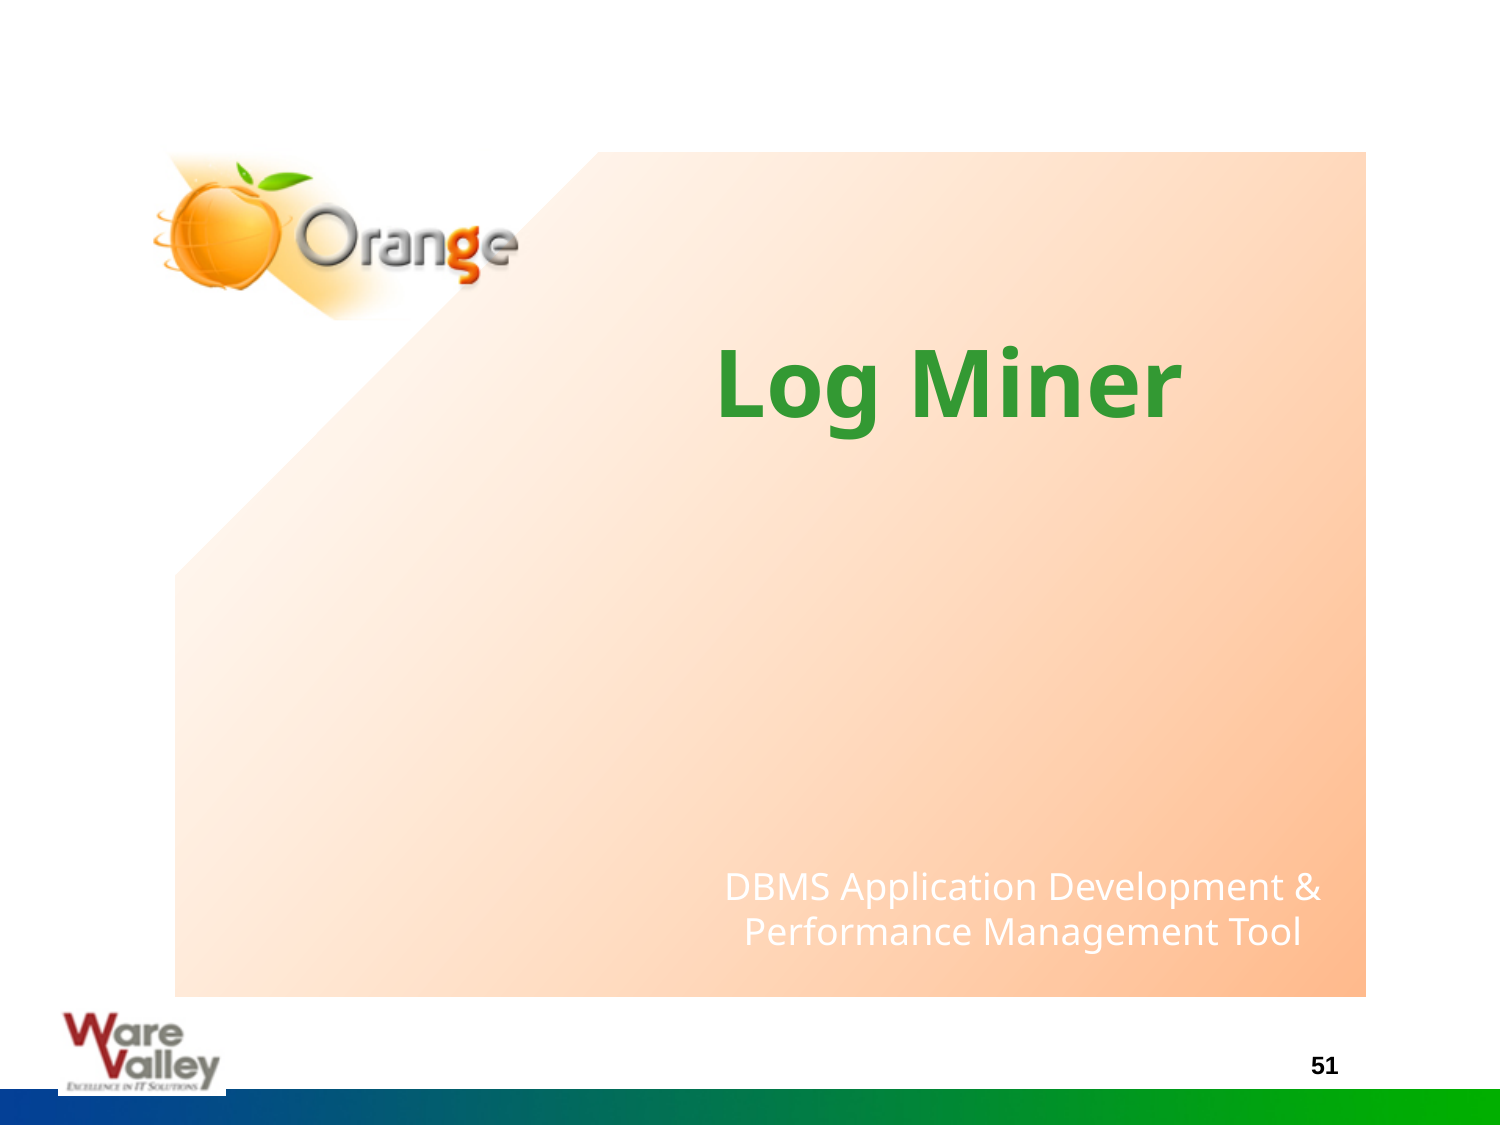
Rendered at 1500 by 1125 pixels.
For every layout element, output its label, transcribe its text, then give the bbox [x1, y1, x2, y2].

text_box [173, 150, 1368, 999]
text_box DBMS Application Development & Performance Management Tool [709, 855, 1337, 961]
text_box Log Miner [698, 316, 1200, 444]
picture [422, 1089, 1500, 1125]
slide_number 51 [1149, 1042, 1500, 1103]
picture [0, 1007, 313, 1125]
picture [152, 140, 534, 323]
